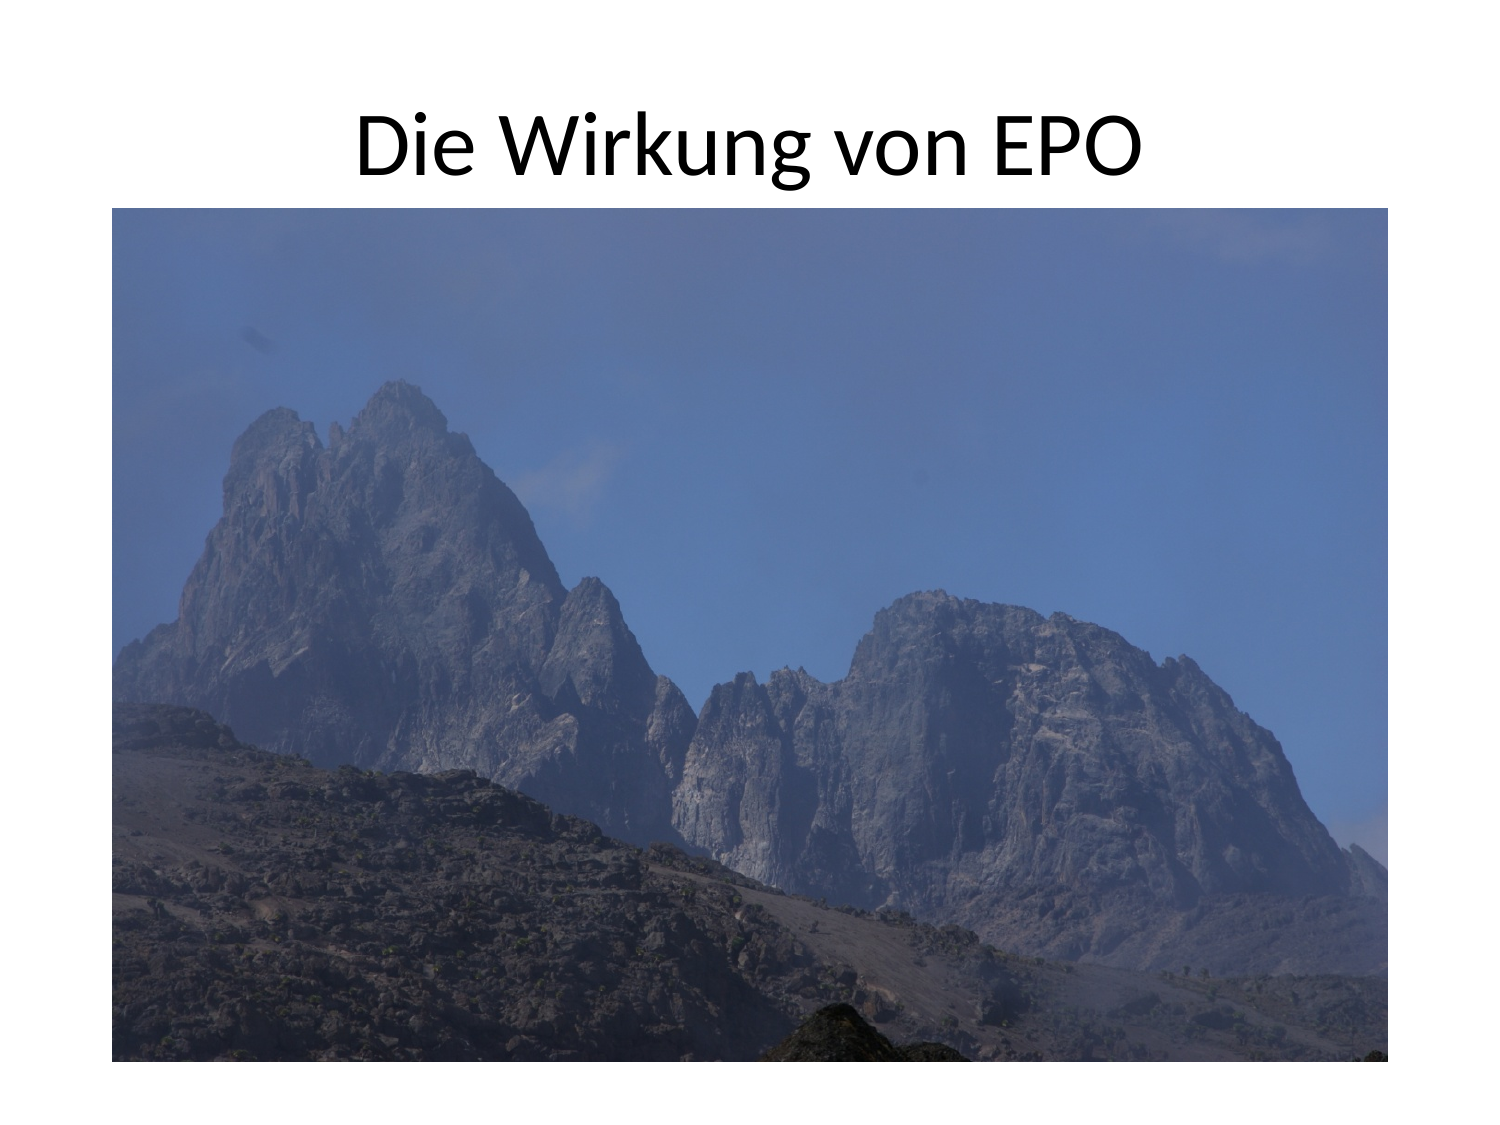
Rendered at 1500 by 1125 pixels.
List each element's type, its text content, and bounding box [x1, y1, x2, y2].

picture [111, 207, 1389, 1063]
title Die Wirkung von EPO [75, 45, 1425, 233]
